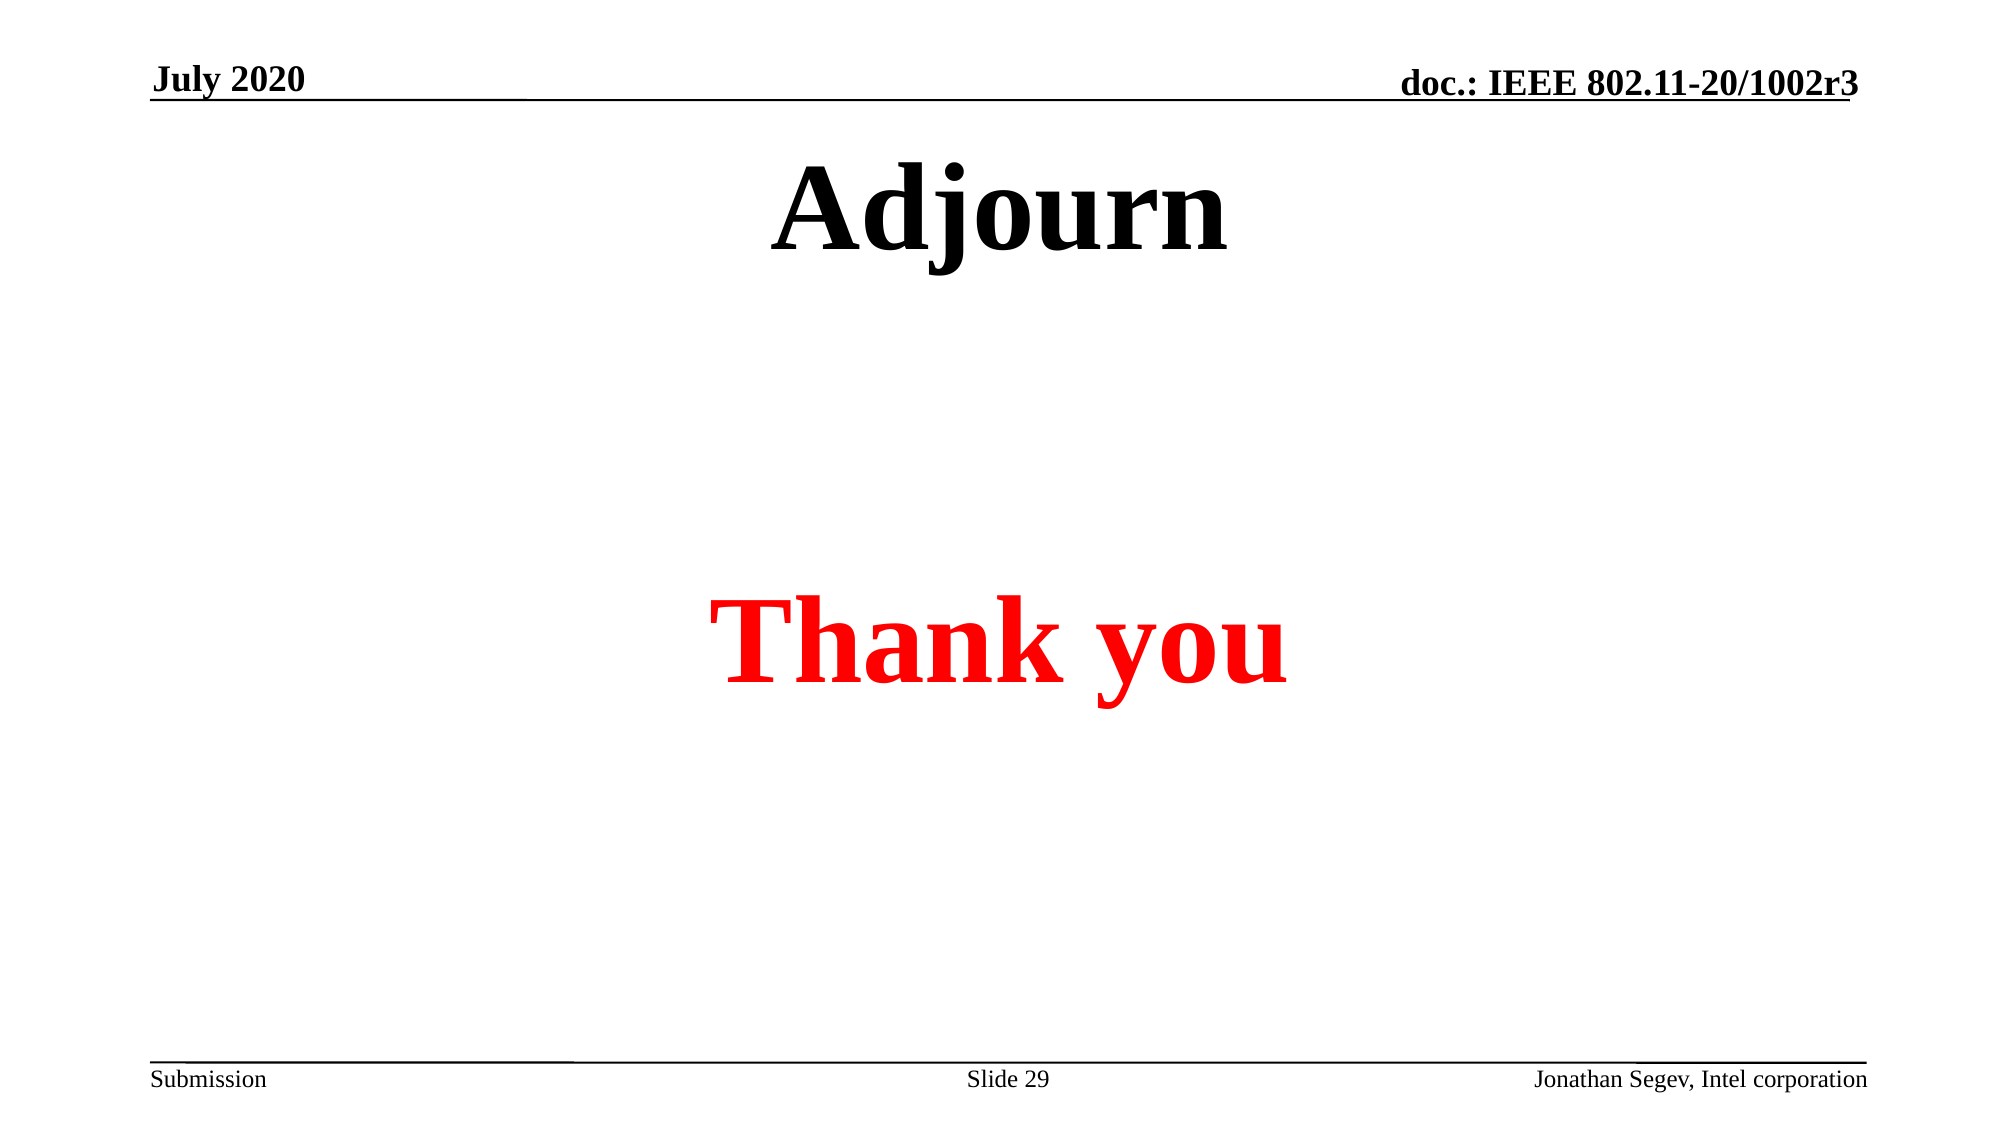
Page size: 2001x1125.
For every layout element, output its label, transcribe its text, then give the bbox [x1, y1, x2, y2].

list Thank you [149, 324, 1850, 1000]
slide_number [152, 54, 563, 100]
footer Jonathan Segev, Intel corporation [1171, 1061, 1869, 1093]
title Adjourn [149, 112, 1850, 288]
slide_number Slide 29 [950, 1061, 1067, 1123]
